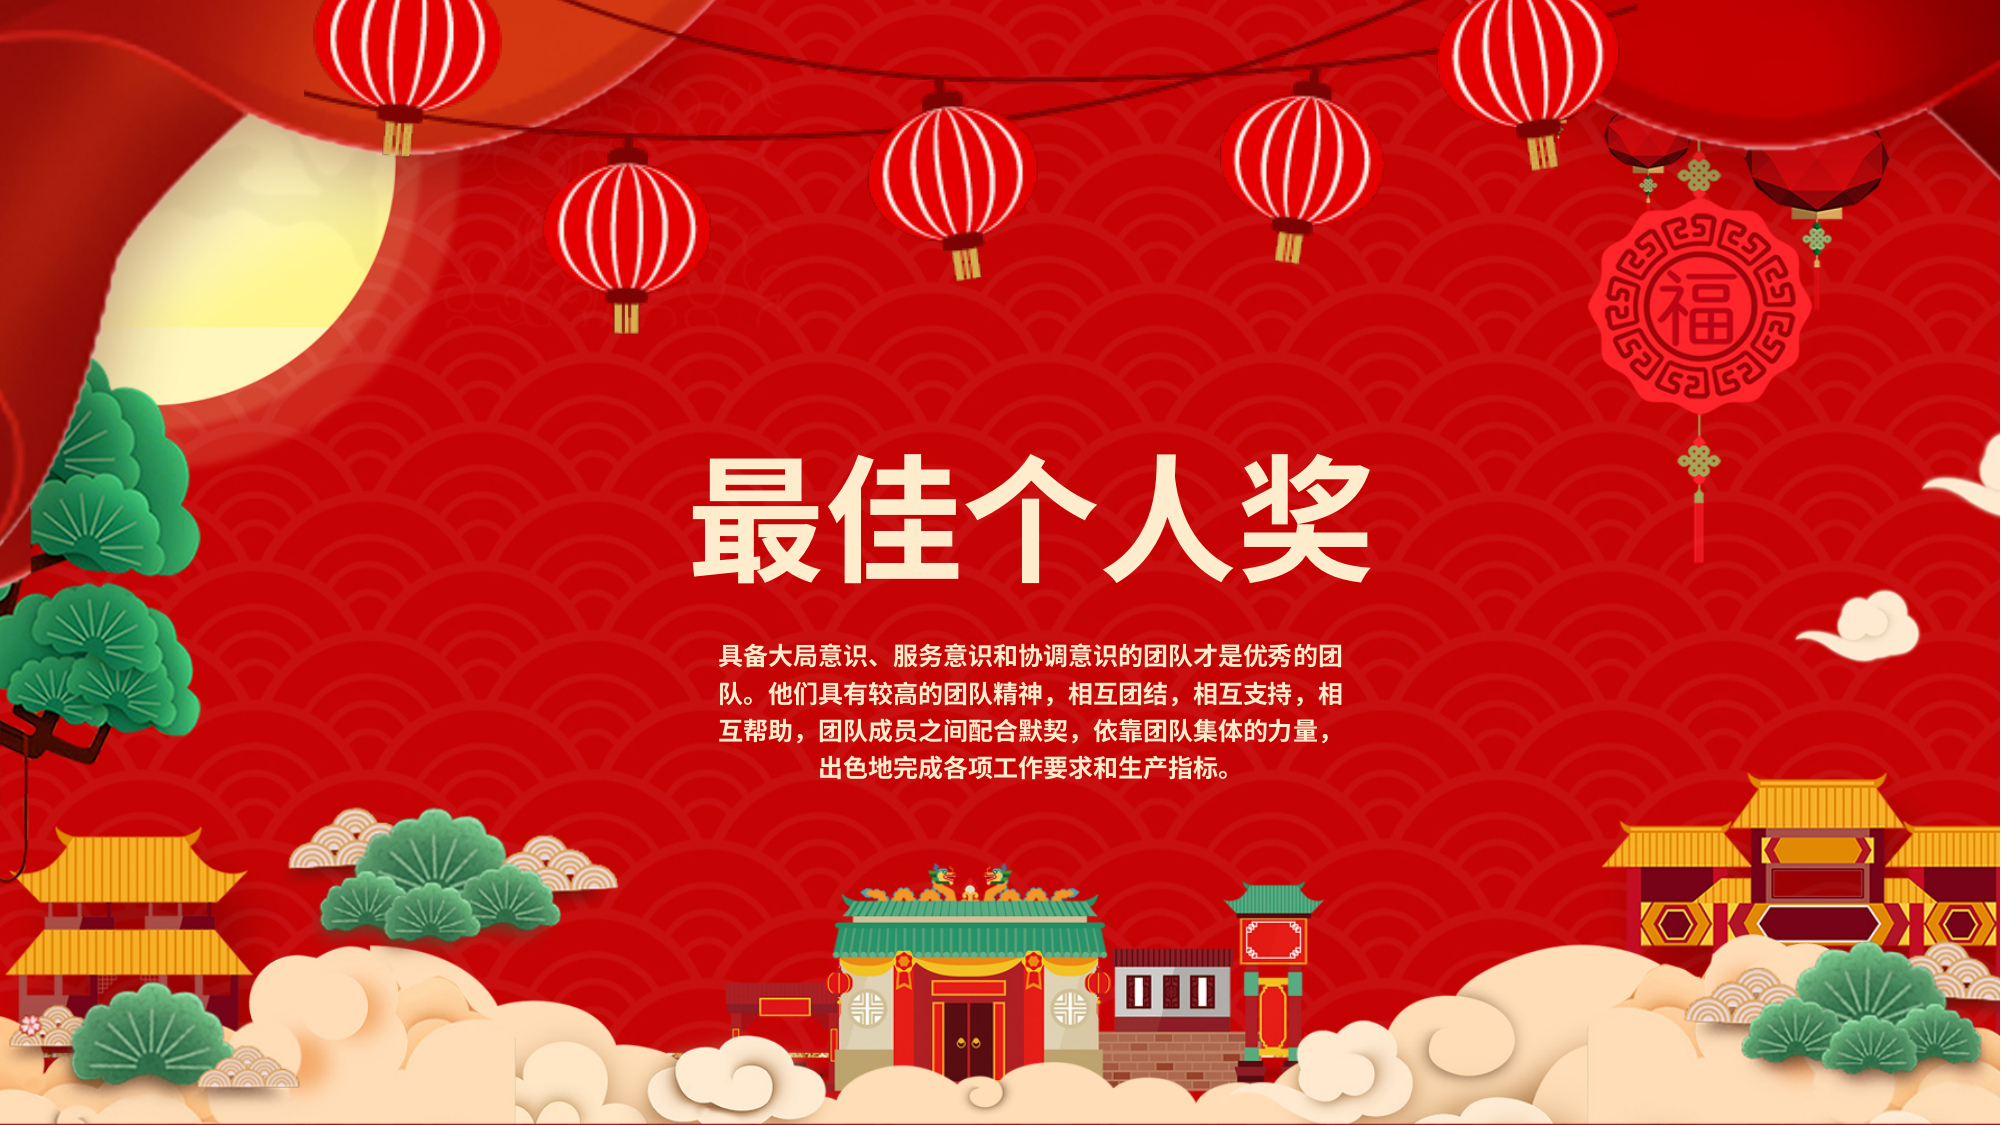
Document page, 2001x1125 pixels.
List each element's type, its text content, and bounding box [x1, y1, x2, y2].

text_box 具备大局意识、服务意识和协调意识的团队才是优秀的团队。他们具有较高的团队精神，相互团结，相互支持，相互帮助，团队成员之间配合默契，依靠团队集体的力量，出色地完成各项工作要求和生产指标。 [703, 625, 1360, 791]
text_box 最佳个人奖 [654, 427, 1408, 607]
picture [0, 0, 2000, 1125]
